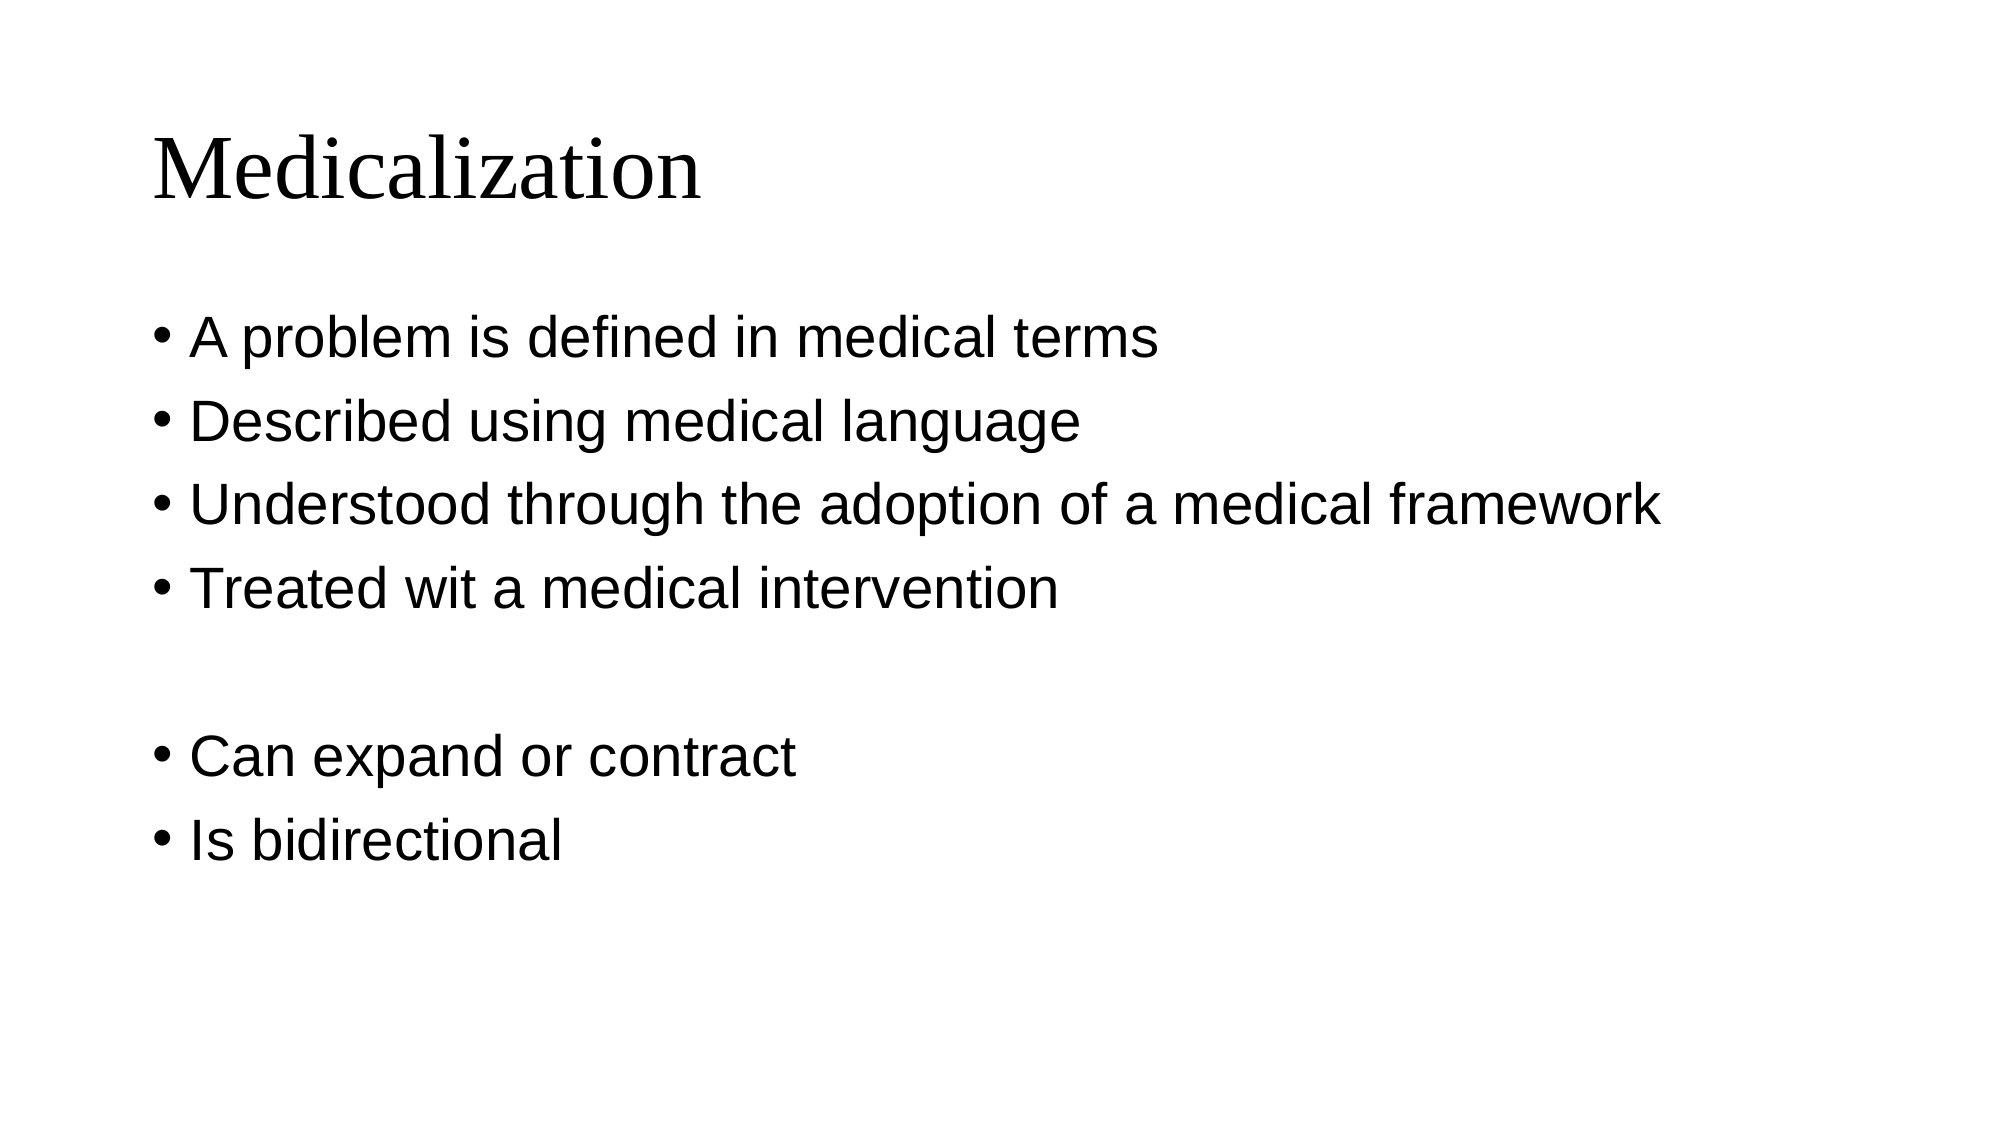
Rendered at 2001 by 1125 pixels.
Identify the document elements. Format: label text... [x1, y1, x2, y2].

list A problem is defined in medical terms Described using medical language Understood through the adoption of a medical framework Treated wit a medical intervention Can expand or contract Is bidirectional [137, 299, 1863, 1014]
title Medicalization [137, 59, 1863, 278]
